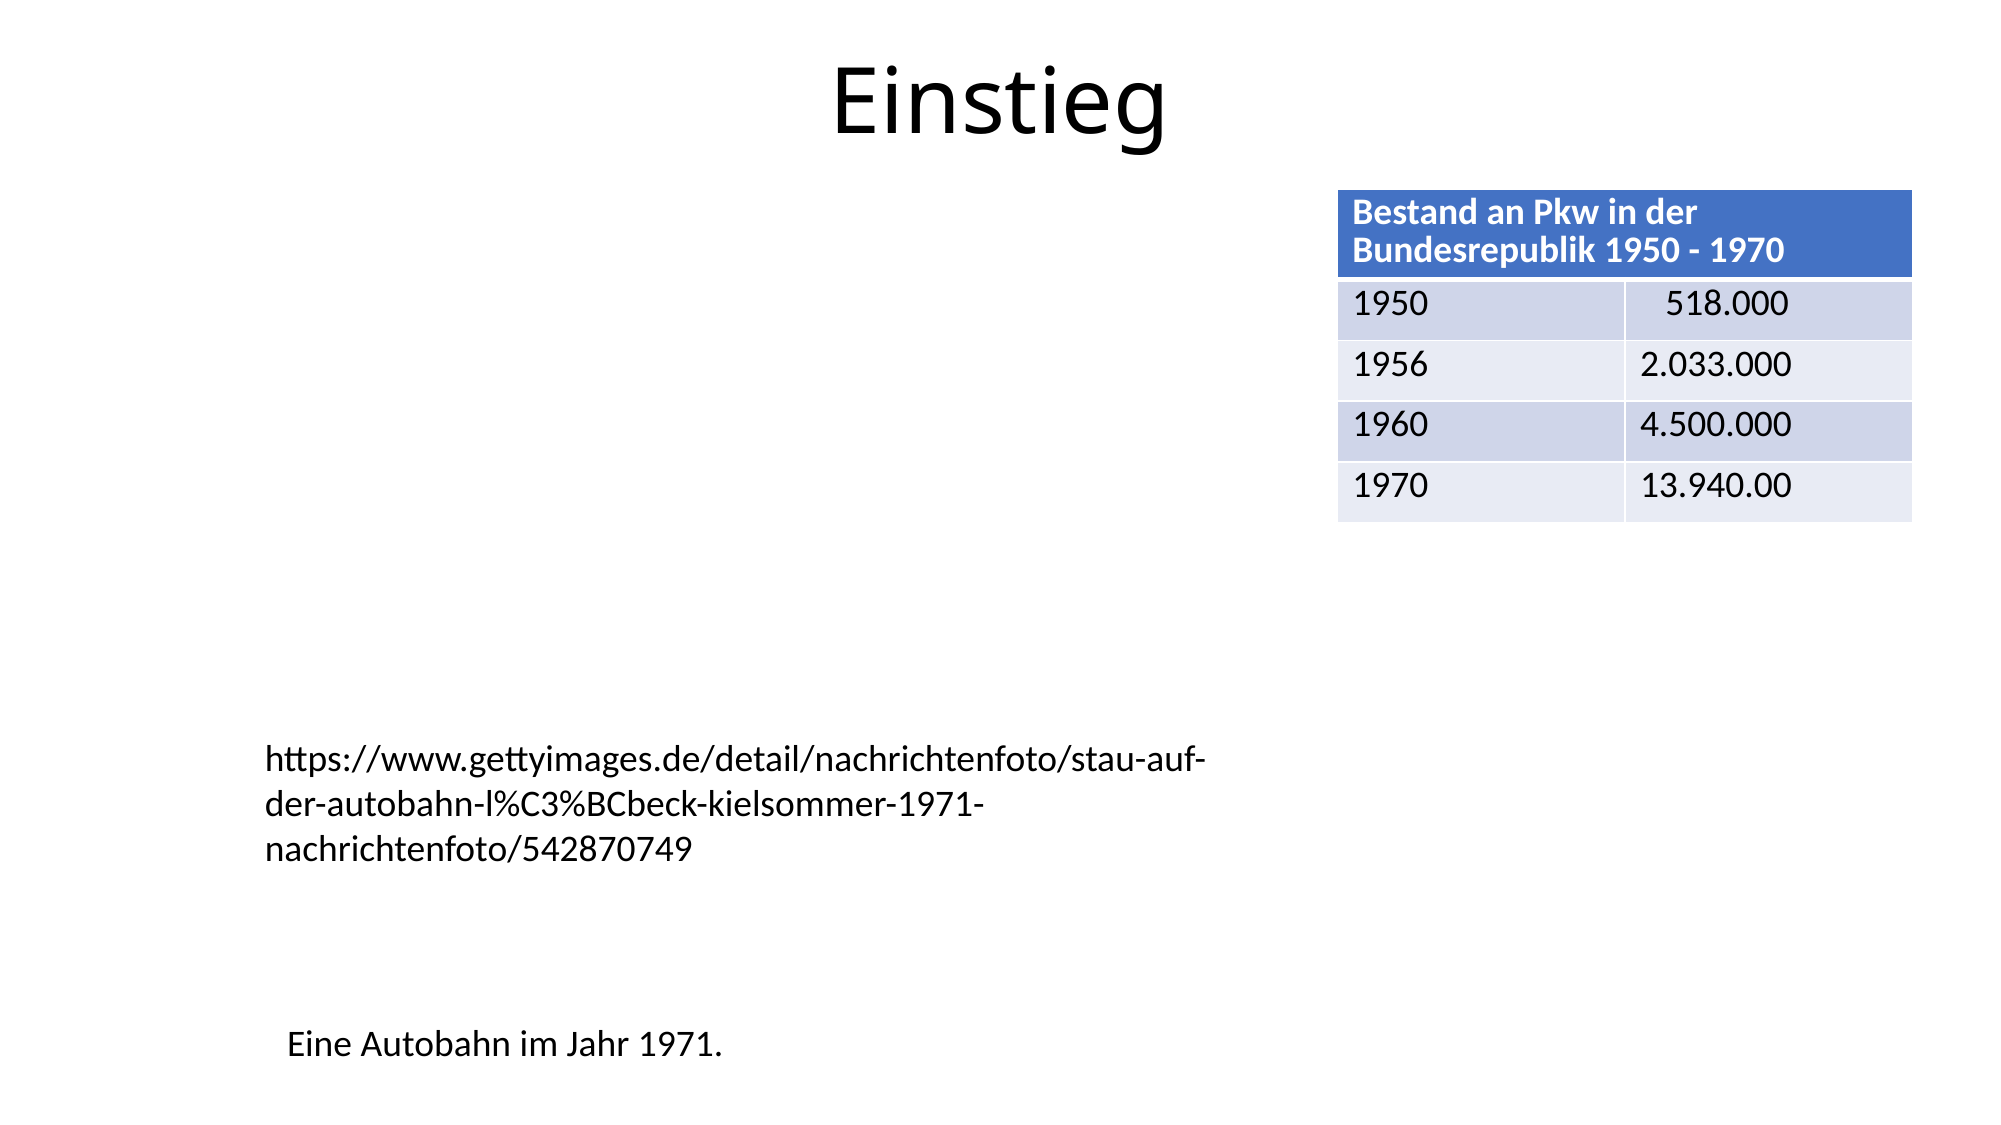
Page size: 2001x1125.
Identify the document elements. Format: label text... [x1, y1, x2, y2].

table_cell 1970 [1338, 463, 1624, 522]
table_cell 1956 [1338, 341, 1624, 400]
text_box https://www.gettyimages.de/detail/nachrichtenfoto/stau-auf-der-autobahn-l%C3%BCbeck-kielsommer-1971-nachrichtenfoto/542870749 [249, 726, 1250, 877]
table_cell 13.940.00 [1626, 463, 1912, 522]
table_cell 4.500.000 [1626, 402, 1912, 461]
title Einstieg [249, 35, 1750, 161]
table_cell 2.033.000 [1626, 341, 1912, 400]
table_cell 518.000 [1626, 282, 1912, 340]
table_cell 1950 [1338, 282, 1624, 340]
table_header Bestand an Pkw in der Bundesrepublik 1950 - 1970 [1338, 190, 1912, 277]
text_box Eine Autobahn im Jahr 1971. [272, 1011, 1274, 1072]
table_cell 1960 [1338, 402, 1624, 461]
